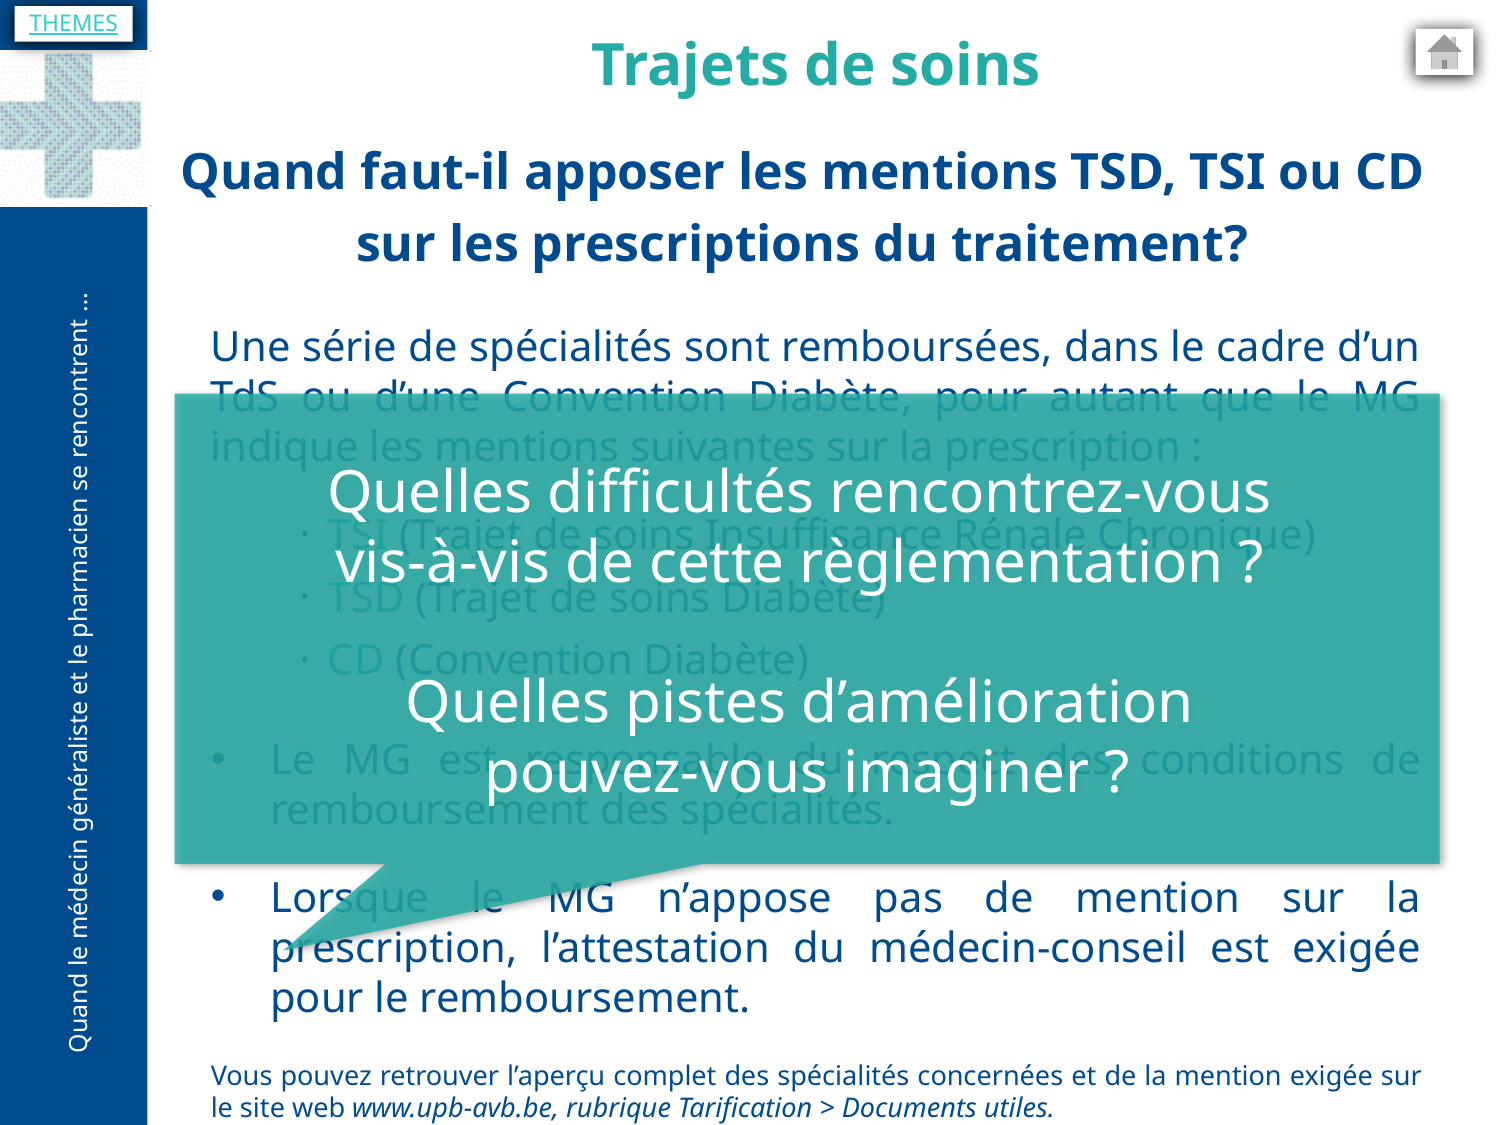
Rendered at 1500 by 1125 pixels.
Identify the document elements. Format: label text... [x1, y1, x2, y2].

list Une série de spécialités sont remboursées, dans le cadre d’un TdS ou d’une Convention Diabète, pour autant que le MG indique les mentions suivantes sur la prescription : TSI (Trajet de soins Insuffisance Rénale Chronique) TSD (Trajet de soins Diabète) CD (Convention Diabète) Le MG est responsable du respect des conditions de remboursement des spécialités. Lorsque le MG n’appose pas de mention sur la prescription, l’attestation du médecin-conseil est exigée pour le remboursement. Vous pouvez retrouver l’aperçu complet des spécialités concernées et de la mention exigée sur le site web www.upb-avb.be, rubrique Tarification > Documents utiles. [195, 875, 1437, 1125]
list Une série de spécialités sont remboursées, dans le cadre d’un TdS ou d’une Convention Diabète, pour autant que le MG indique les mentions suivantes sur la prescription : TSI (Trajet de soins Insuffisance Rénale Chronique) TSD (Trajet de soins Diabète) CD (Convention Diabète) Le MG est responsable du respect des conditions de remboursement des spécialités. Lorsque le MG n’appose pas de mention sur la prescription, l’attestation du médecin-conseil est exigée pour le remboursement. Vous pouvez retrouver l’aperçu complet des spécialités concernées et de la mention exigée sur le site web www.upb-avb.be, rubrique Tarification > Documents utiles. [195, 312, 1437, 391]
picture [0, 50, 152, 207]
list Trajets de soins [174, 28, 1458, 120]
text_box THEMES [14, 5, 134, 42]
text_box Quelles difficultés rencontrez-vous vis-à-vis de cette règlementation ? Quelles pistes d’amélioration pouvez-vous imaginer ? [173, 392, 1441, 952]
text_box [1415, 28, 1474, 76]
text_box Quand faut-il apposer les mentions TSD, TSI ou CD sur les prescriptions du traitement? [146, 120, 1458, 279]
